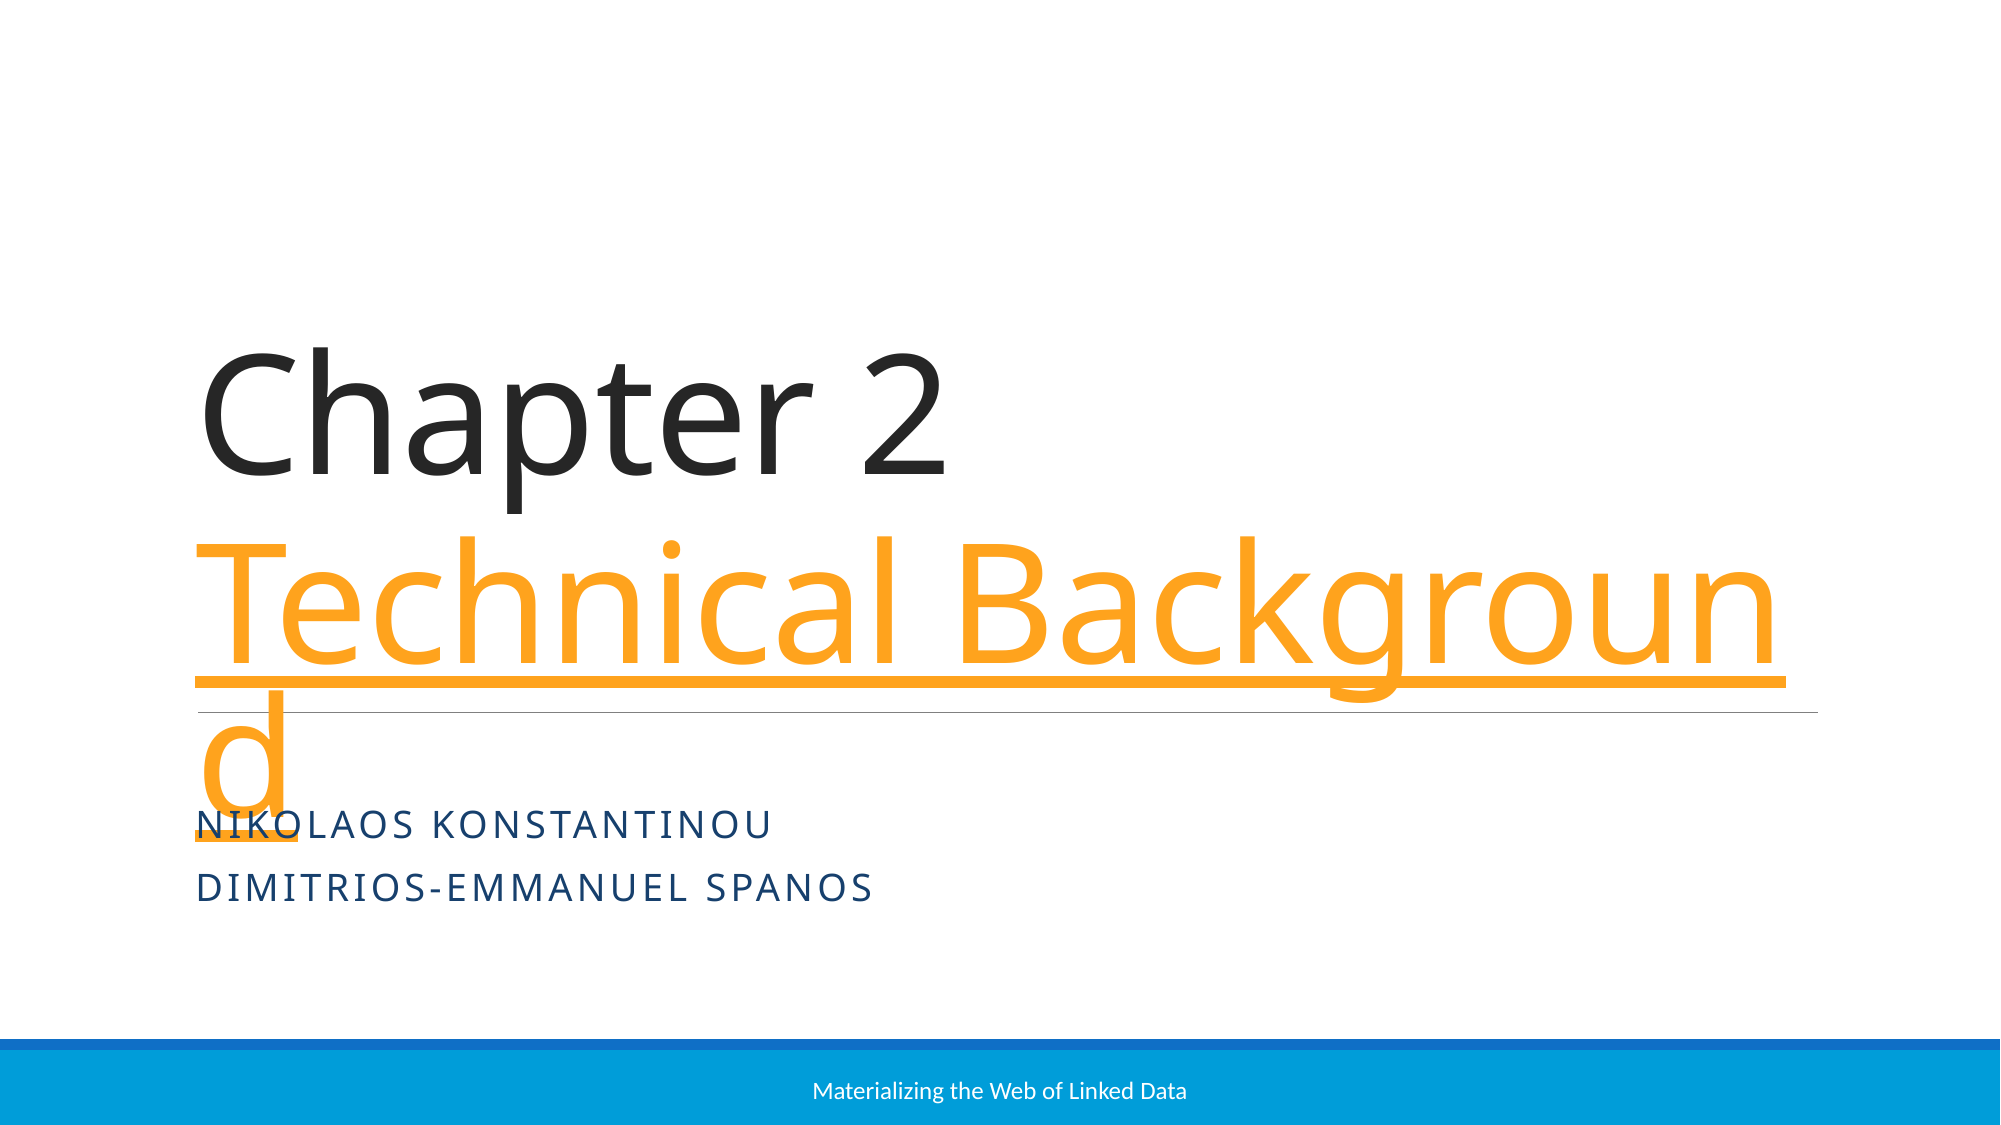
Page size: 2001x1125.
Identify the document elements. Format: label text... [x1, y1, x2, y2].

footer Materializing the Web of Linked Data [604, 1059, 1396, 1120]
title Chapter 2 Technical Background [180, 124, 1830, 710]
subtitle Nikolaos Konstantinou Dimitrios-Emmanuel Spanos [180, 730, 1831, 919]
